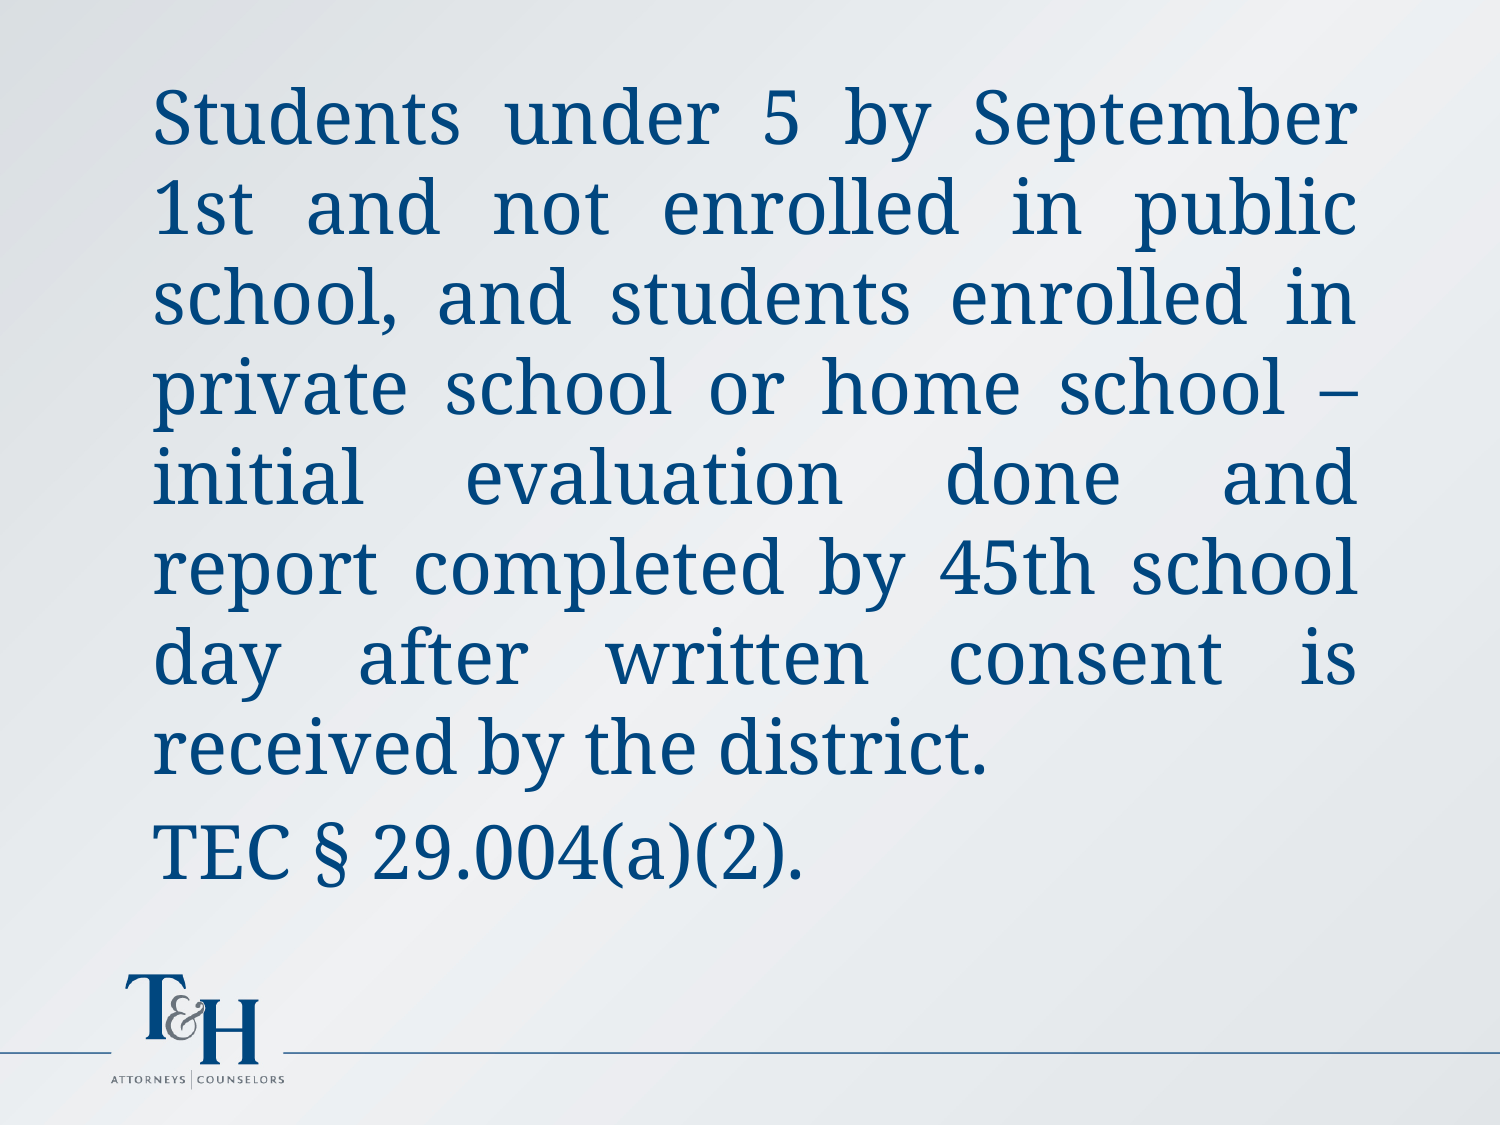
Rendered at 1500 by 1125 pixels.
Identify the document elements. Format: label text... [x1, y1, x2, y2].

list Students under 5 by September 1st and not enrolled in public school, and students enrolled in private school or home school – initial evaluation done and report completed by 45th school day after written consent is received by the district. TEC § 29.004(a)(2). [137, 62, 1376, 938]
picture [0, 0, 1500, 1125]
